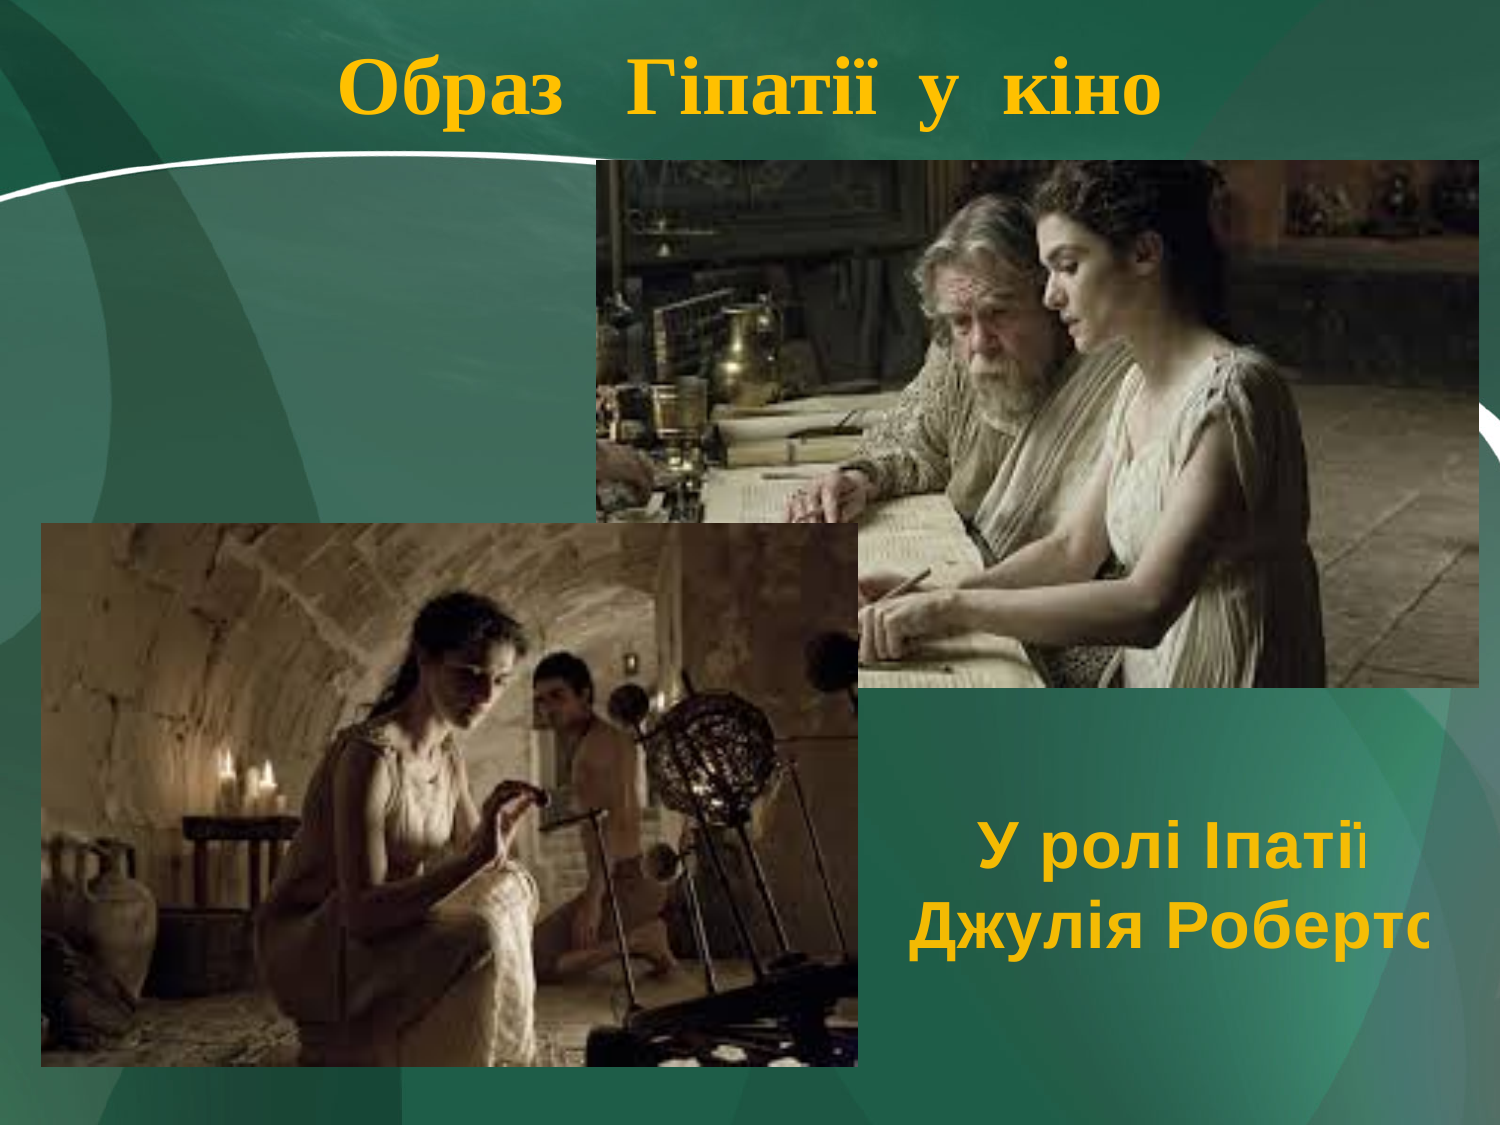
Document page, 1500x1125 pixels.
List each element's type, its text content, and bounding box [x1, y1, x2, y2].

text_box У ролі Іпатії Джулія Робертс [894, 794, 1459, 970]
picture [0, 160, 1500, 1125]
title Образ Гіпатії у кіно [0, 0, 1500, 163]
